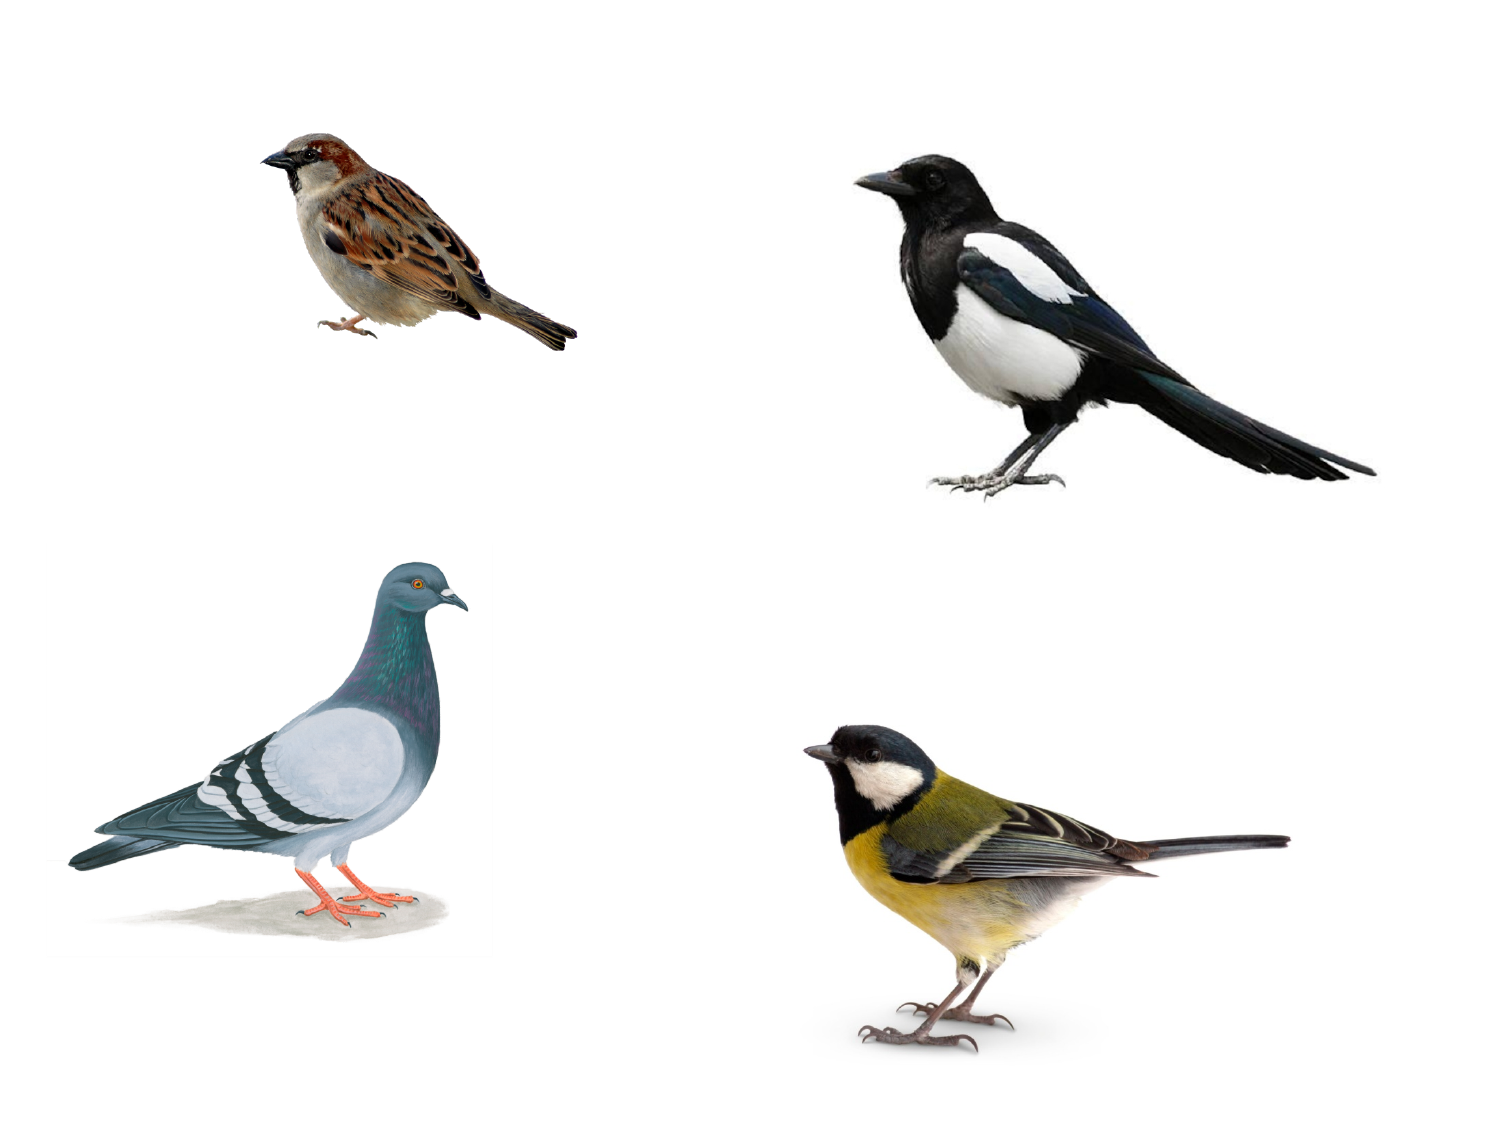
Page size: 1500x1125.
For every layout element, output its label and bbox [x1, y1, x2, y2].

picture [784, 714, 1303, 1067]
picture [784, 70, 1419, 546]
picture [245, 123, 583, 366]
picture [46, 527, 493, 973]
